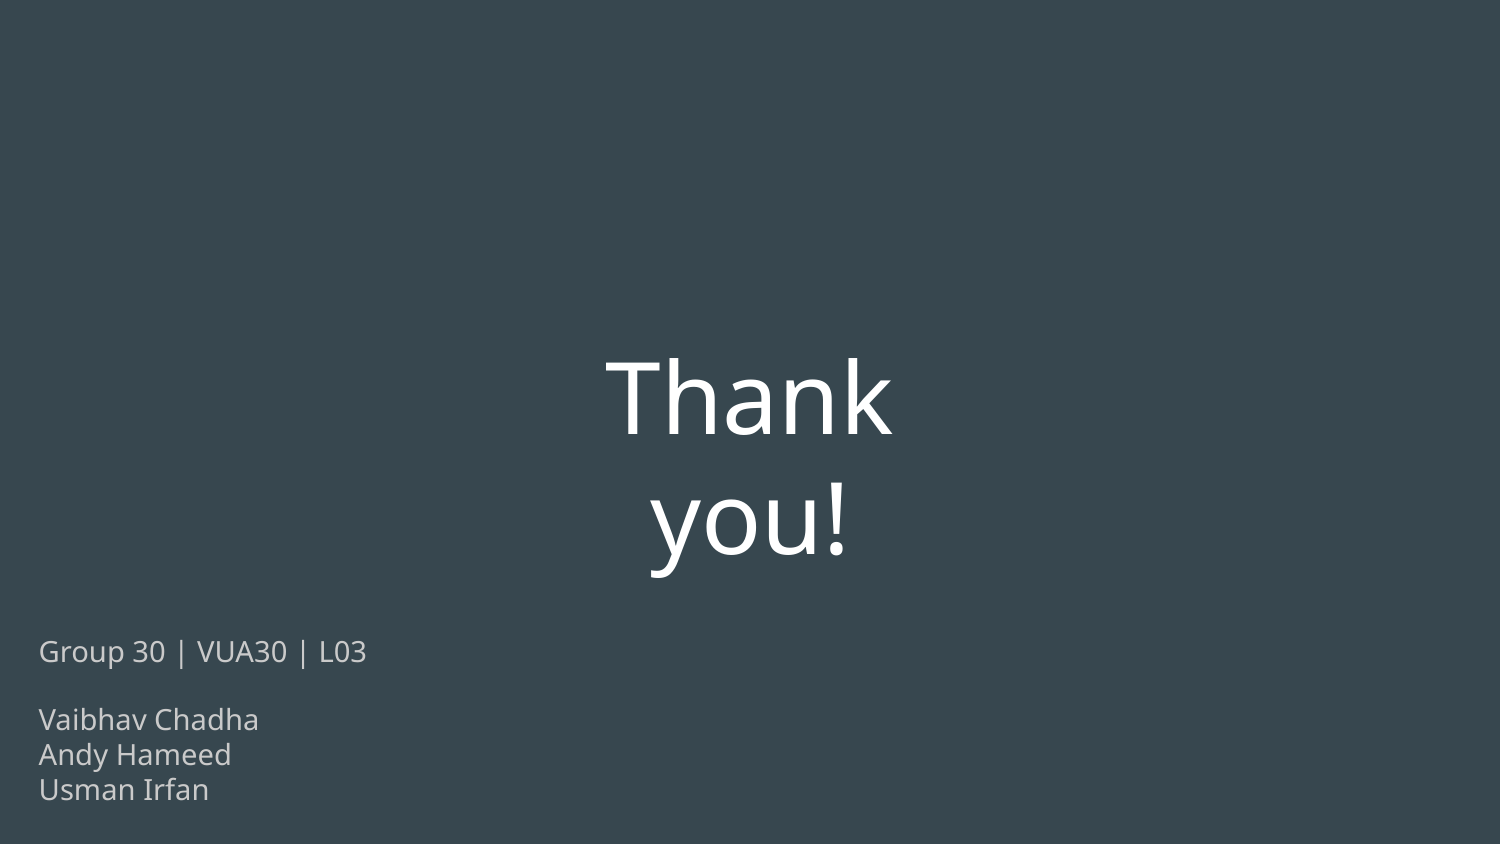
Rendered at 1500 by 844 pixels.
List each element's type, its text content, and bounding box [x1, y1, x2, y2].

title Thank you! [521, 319, 979, 414]
list Group 30 | VUA30 | L03 Vaibhav Chadha Andy Hameed Usman Irfan [23, 613, 519, 815]
